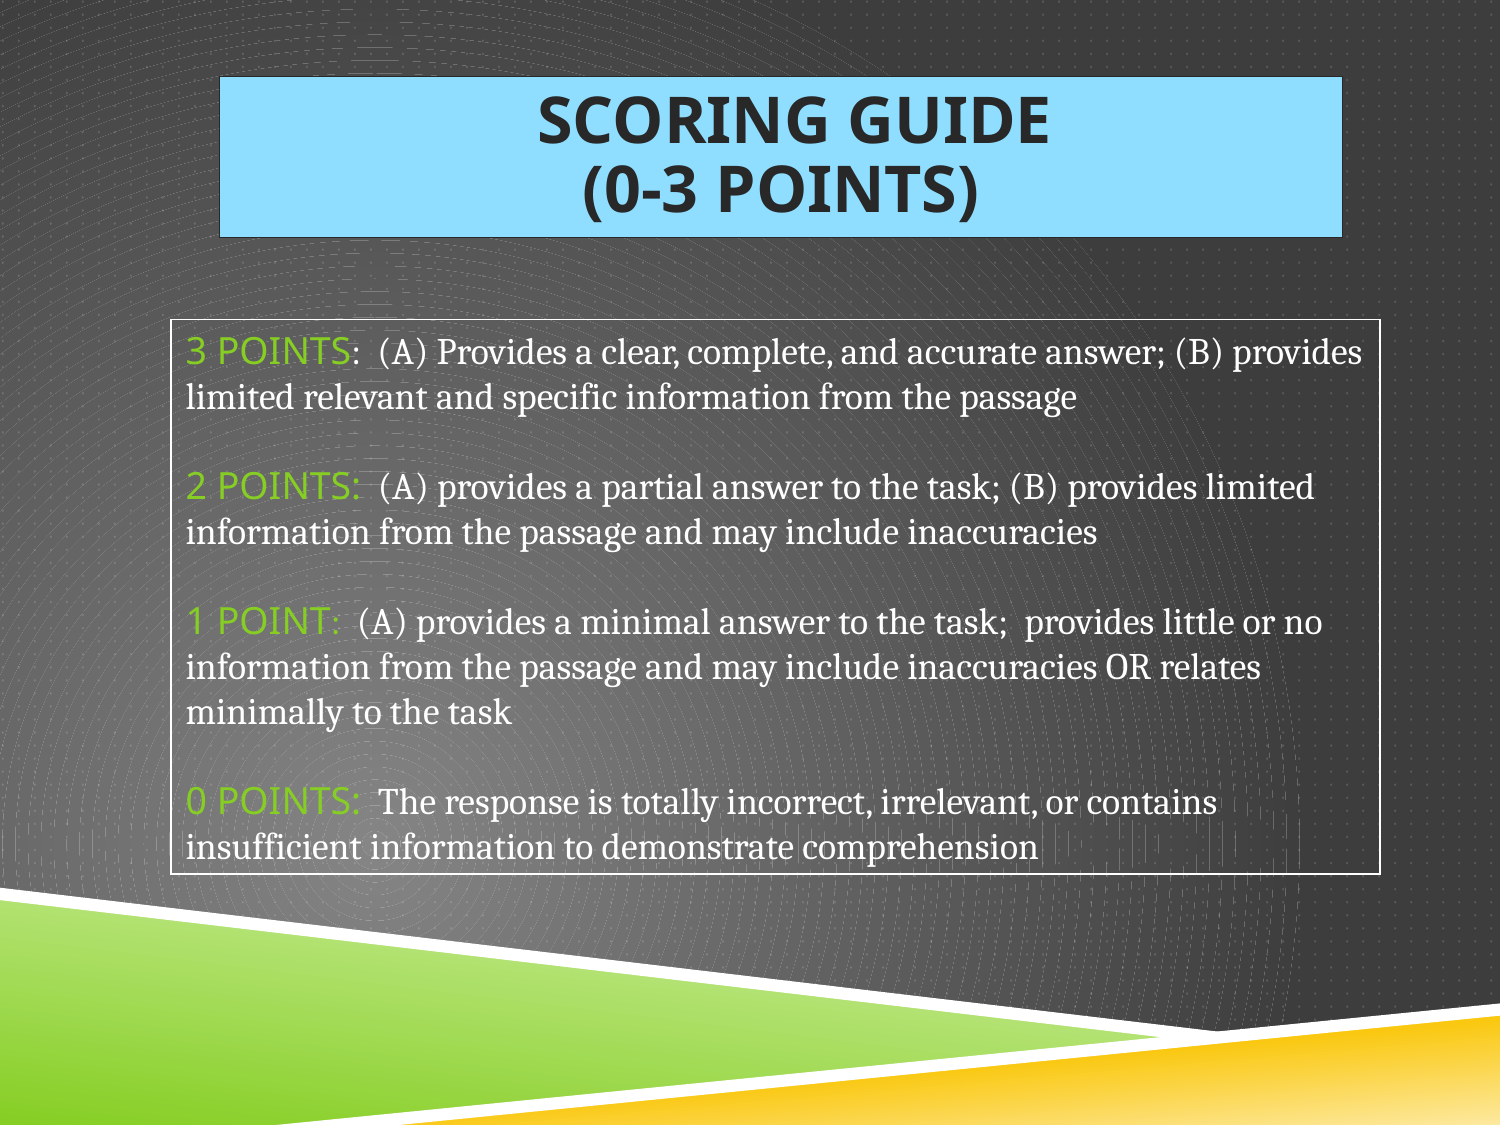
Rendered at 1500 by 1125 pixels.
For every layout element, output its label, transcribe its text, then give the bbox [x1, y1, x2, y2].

text_box 3 POINTS: (A) Provides a clear, complete, and accurate answer; (B) provides limited relevant and specific information from the passage 2 POINTS: (A) provides a partial answer to the task; (B) provides limited information from the passage and may include inaccuracies 1 POINT: (A) provides a minimal answer to the task; provides little or no information from the passage and may include inaccuracies OR relates minimally to the task 0 POINTS: The response is totally incorrect, irrelevant, or contains insufficient information to demonstrate comprehension [170, 319, 1381, 874]
text_box SCORING GUIDE (0-3 POINTS) [219, 76, 1343, 238]
